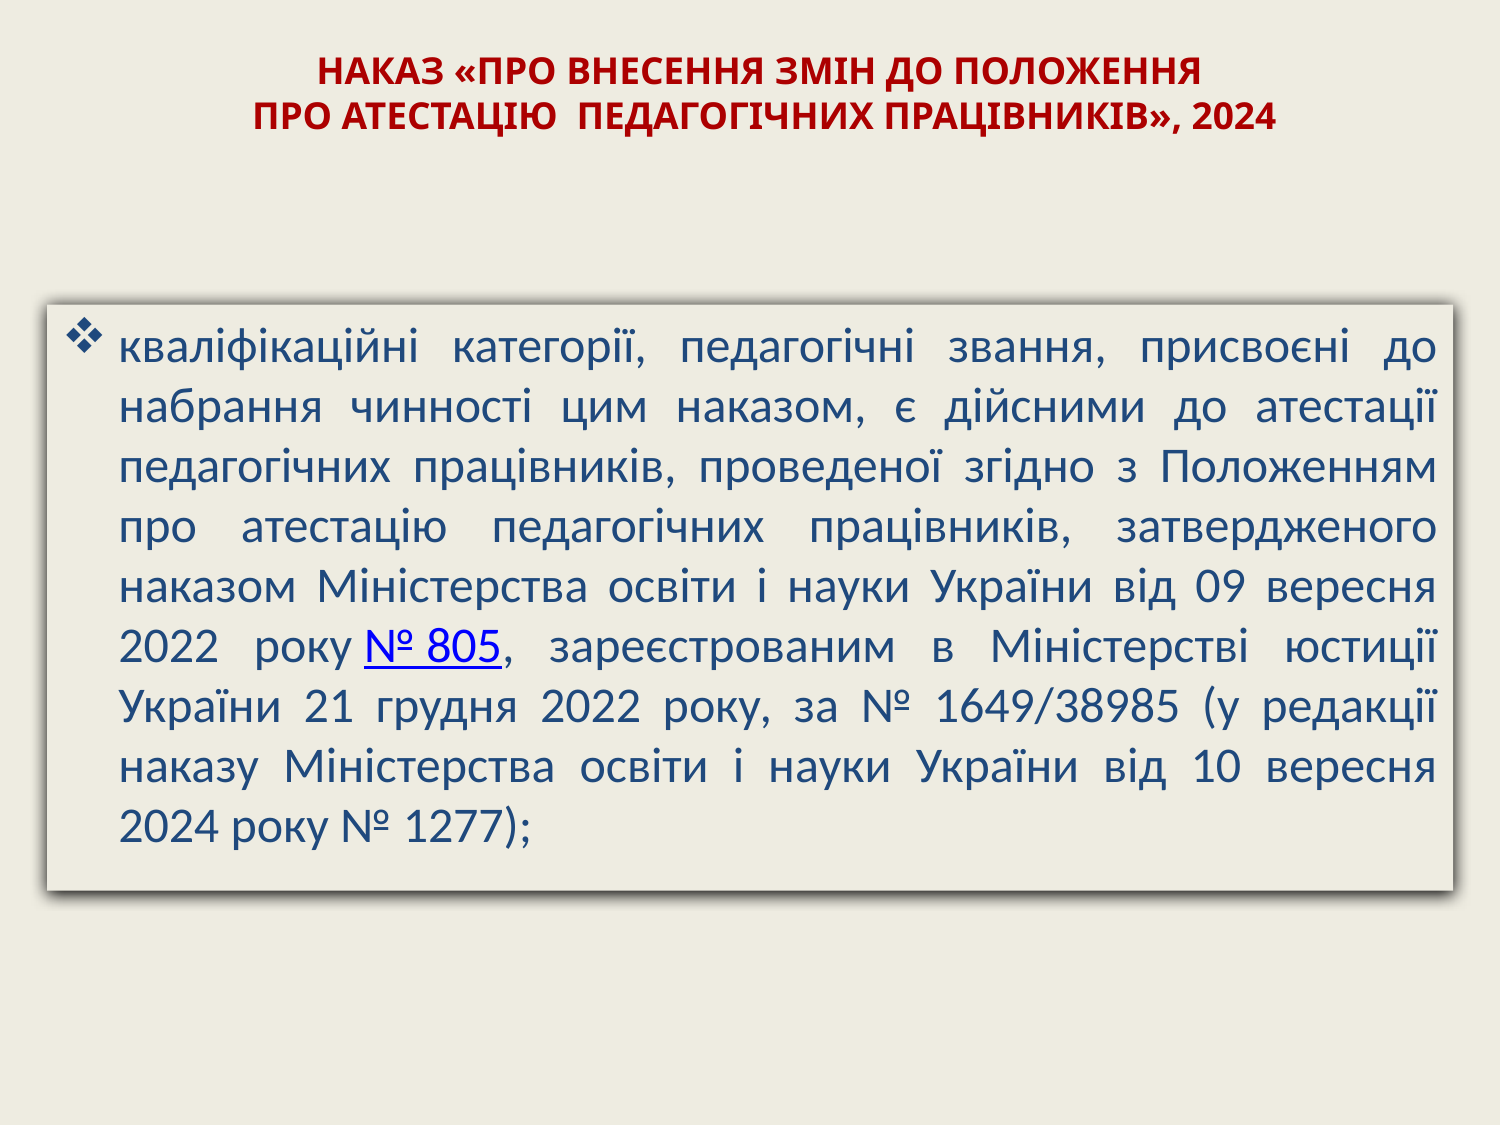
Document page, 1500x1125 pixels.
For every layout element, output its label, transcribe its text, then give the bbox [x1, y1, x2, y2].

list кваліфікаційні категорії, педагогічні звання, присвоєні до набрання чинності цим наказом, є дійсними до атестації педагогічних працівників, проведеної згідно з Положенням про атестацію педагогічних працівників, затвердженого наказом Міністерства освіти і науки України від 09 вересня 2022 року № 805, зареєстрованим в Міністерстві юстиції України 21 грудня 2022 року, за № 1649/38985 (у редакції наказу Міністерства освіти і науки України від 10 вересня 2024 року № 1277); [47, 304, 1454, 891]
title НАКАЗ «ПРО ВНЕСЕННЯ ЗМІН ДО ПОЛОЖЕННЯ ПРО АТЕСТАЦІЮ ПЕДАГОГІЧНИХ ПРАЦІВНИКІВ», 2024 [19, 0, 1500, 189]
